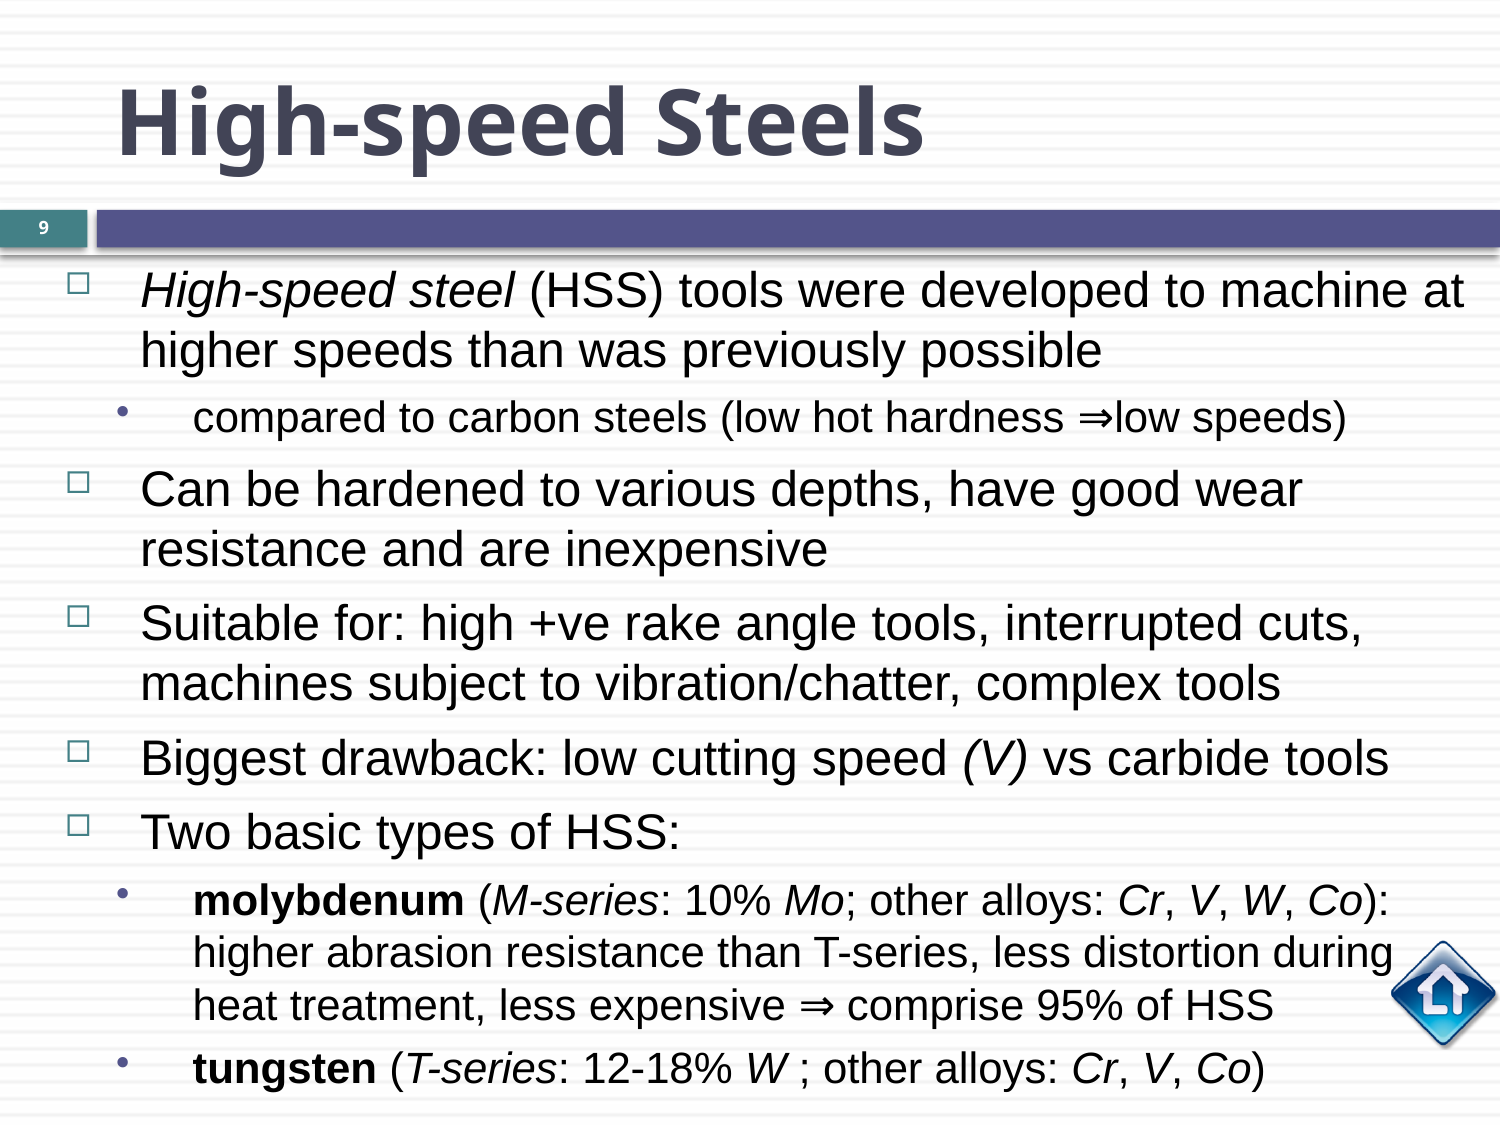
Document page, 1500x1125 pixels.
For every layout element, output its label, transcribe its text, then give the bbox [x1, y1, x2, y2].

slide_number 9 [0, 208, 88, 249]
title High-speed Steels [99, 37, 1438, 200]
list High-speed steel (HSS) tools were developed to machine at higher speeds than was previously possible compared to carbon steels (low hot hardness ⇒low speeds) Can be hardened to various depths, have good wear resistance and are inexpensive Suitable for: high +ve rake angle tools, interrupted cuts, machines subject to vibration/chatter, complex tools Biggest drawback: low cutting speed (V) vs carbide tools Two basic types of HSS: molybdenum (M-series: 10% Mo; other alloys: Cr, V, W, Co): higher abrasion resistance than T-series, less distortion during heat treatment, less expensive ⇒ comprise 95% of HSS tungsten (T-series: 12-18% W ; other alloys: Cr, V, Co) [50, 249, 1500, 1125]
picture [1387, 937, 1500, 1051]
